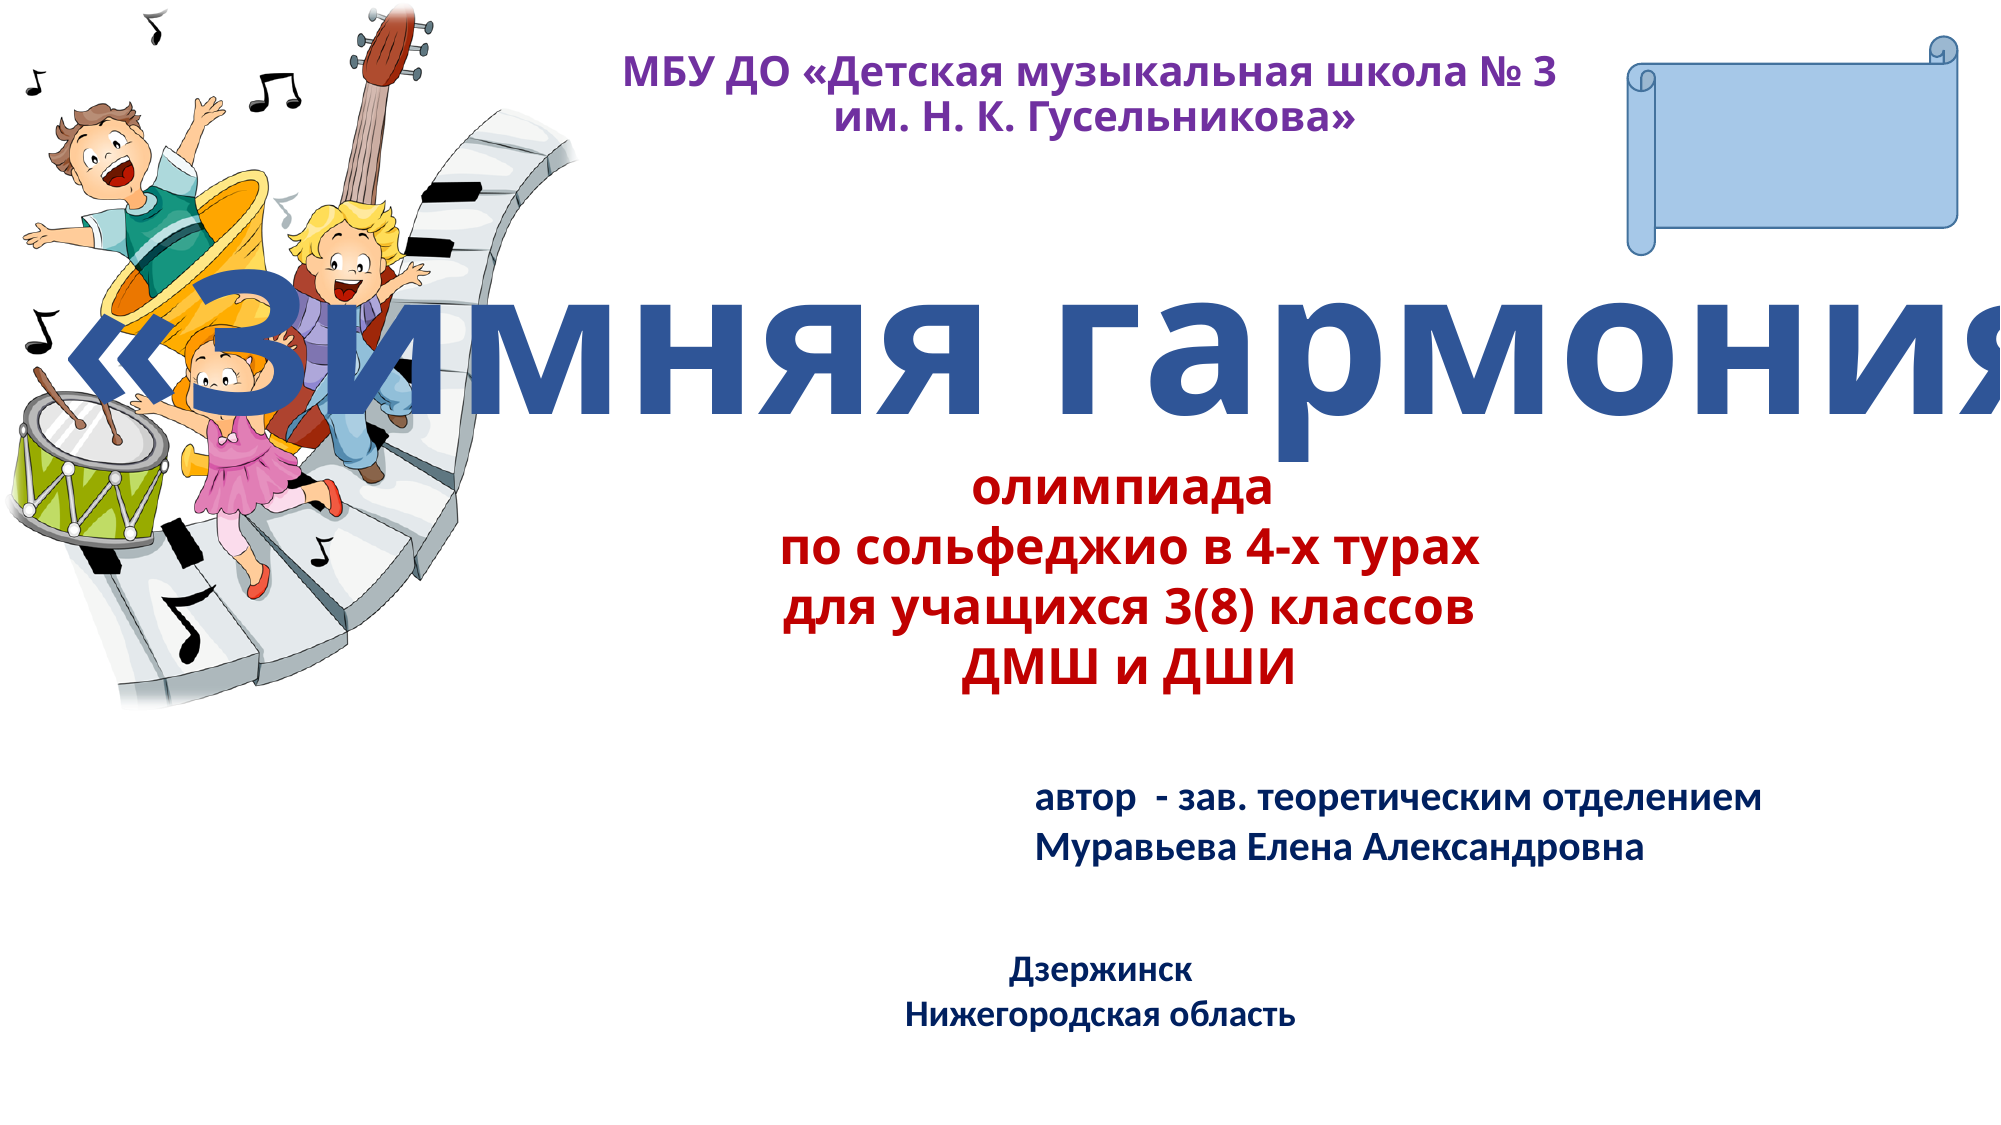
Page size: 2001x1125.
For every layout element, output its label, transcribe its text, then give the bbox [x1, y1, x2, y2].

text_box [1626, 35, 1959, 257]
text_box автор - зав. теоретическим отделением Муравьева Елена Александровна [1019, 761, 1788, 877]
text_box Дзержинск Нижегородская область [890, 936, 1312, 1042]
text_box «Зимняя гармония» олимпиада по сольфеджио в 4-х турах для учащихся 3(8) классов ДМШ и ДШИ [45, 207, 2000, 943]
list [0, 0, 585, 714]
title МБУ ДО «Детская музыкальная школа № 3 им. Н. К. Гусельникова» [585, 0, 1958, 204]
